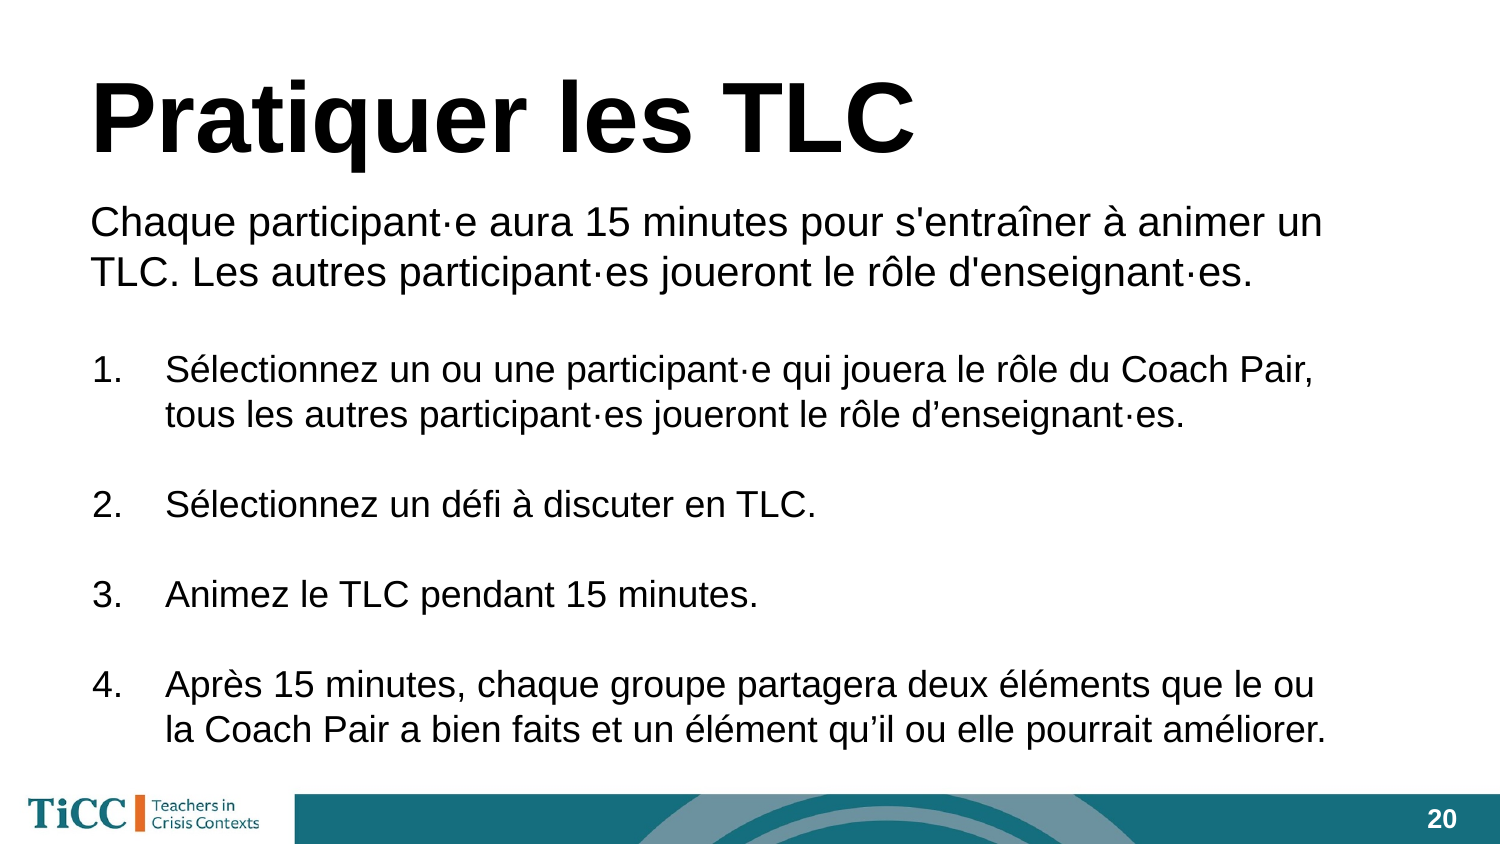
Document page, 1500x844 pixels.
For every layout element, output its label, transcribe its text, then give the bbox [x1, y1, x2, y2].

title Pratiquer les TLC [75, 0, 1425, 188]
picture [0, 0, 1500, 844]
text_box Chaque participant·e aura 15 minutes pour s'entraîner à animer un TLC. Les autres participant·es joueront le rôle d'enseignant·es. Sélectionnez un ou une participant·e qui jouera le rôle du Coach Pair, tous les autres participant·es joueront le rôle d’enseignant·es. Sélectionnez un défi à discuter en TLC. Animez le TLC pendant 15 minutes. Après 15 minutes, chaque groupe partagera deux éléments que le ou la Coach Pair a bien faits et un élément qu’il ou elle pourrait améliorer. [75, 187, 1359, 762]
slide_number ‹#› [1382, 785, 1473, 844]
